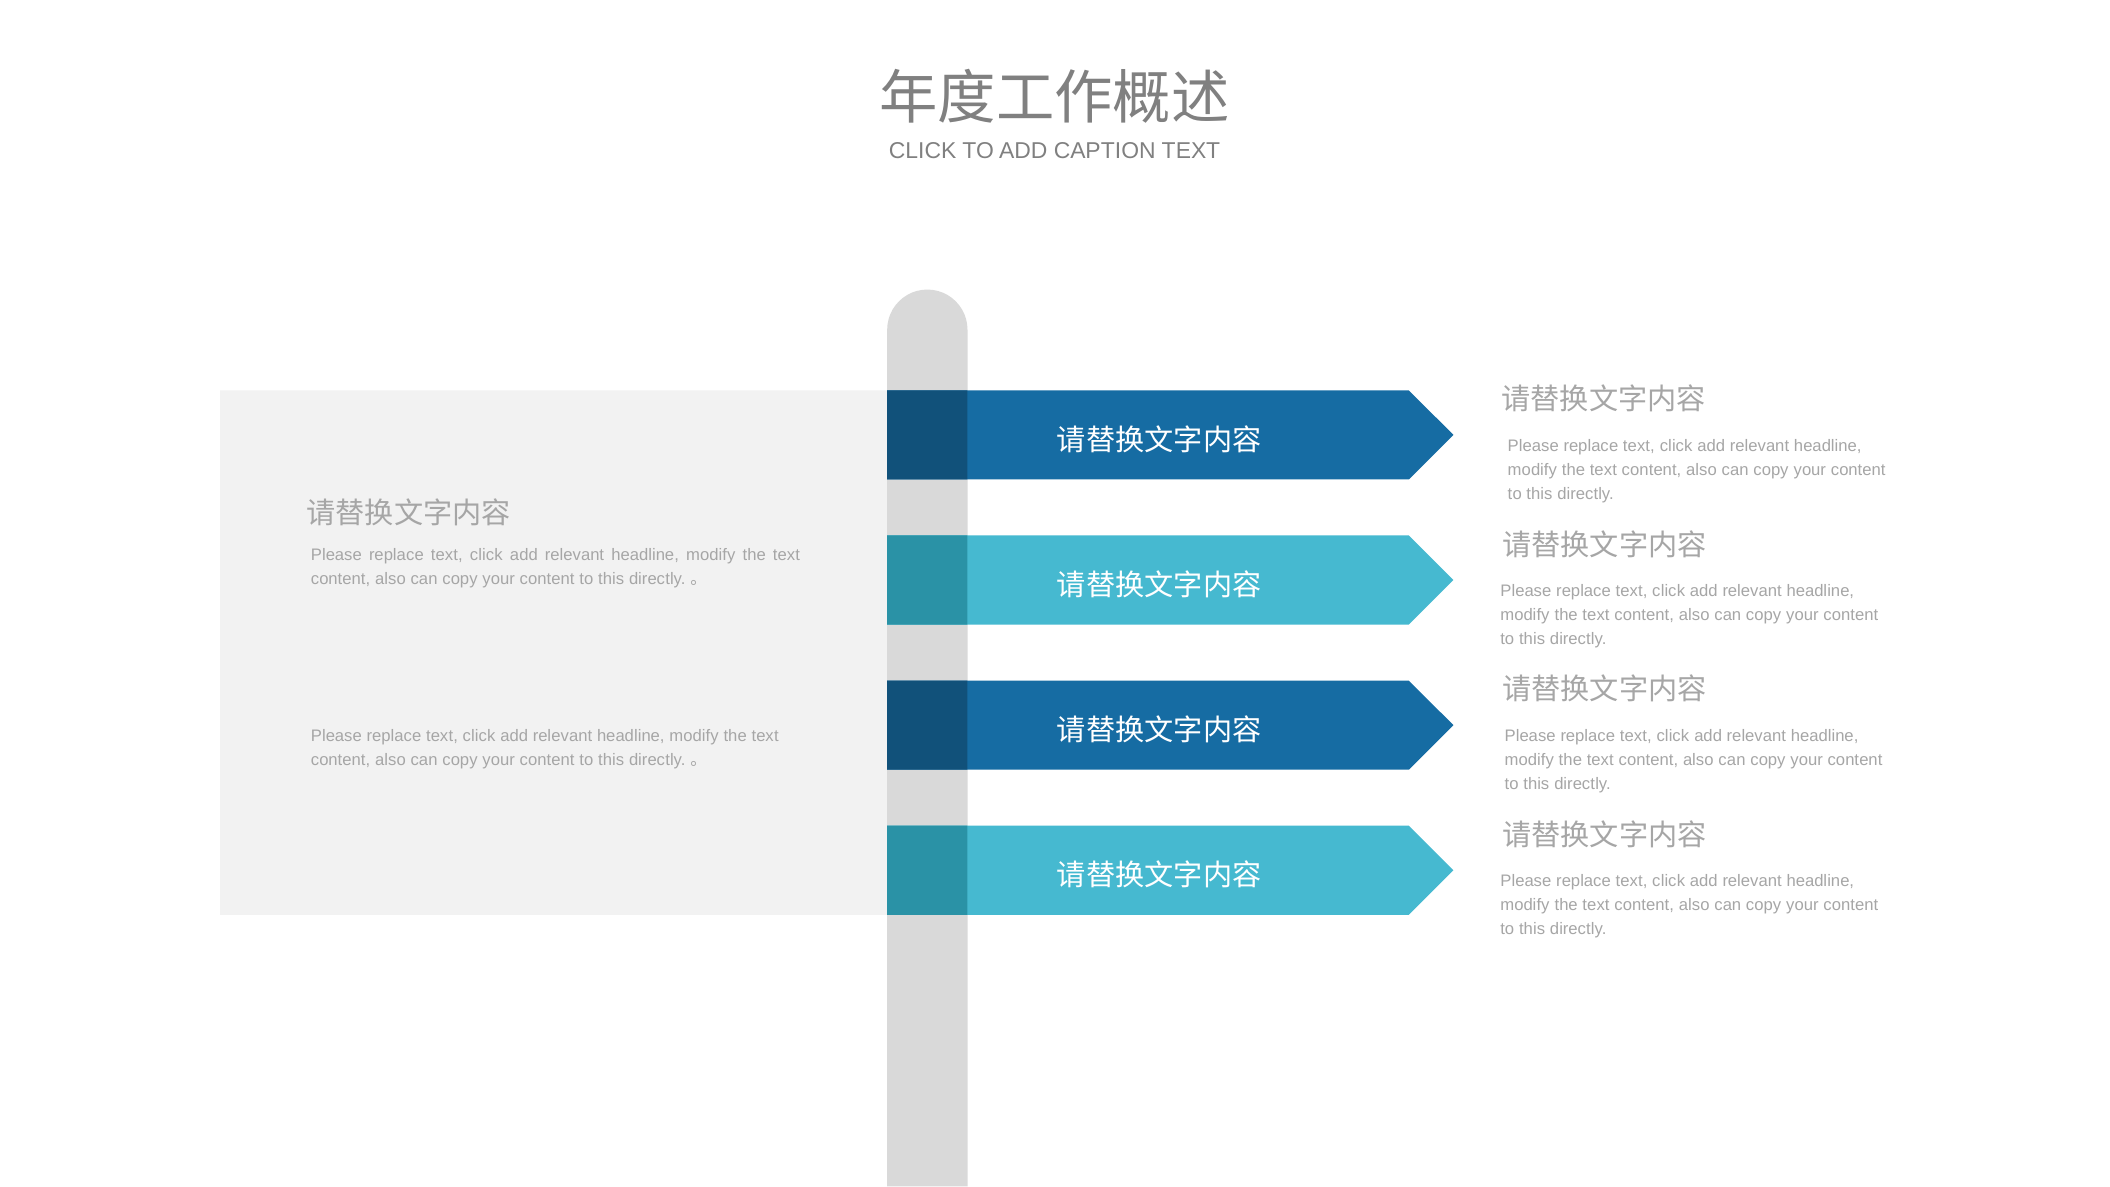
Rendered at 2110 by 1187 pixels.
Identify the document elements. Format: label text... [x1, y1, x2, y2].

text_box [886, 915, 969, 1187]
text_box CLICK TO ADD CAPTION TEXT [865, 135, 1245, 163]
text_box [886, 288, 969, 390]
text_box [887, 770, 969, 825]
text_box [887, 390, 1454, 480]
text_box [887, 625, 969, 680]
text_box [1485, 801, 1896, 945]
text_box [1485, 366, 1903, 510]
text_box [887, 825, 1454, 915]
text_box 年度工作概述 [865, 60, 1245, 131]
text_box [887, 535, 1454, 625]
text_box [1485, 511, 1896, 655]
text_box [887, 680, 1454, 770]
text_box [887, 480, 969, 535]
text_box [220, 390, 887, 915]
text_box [1485, 656, 1900, 800]
